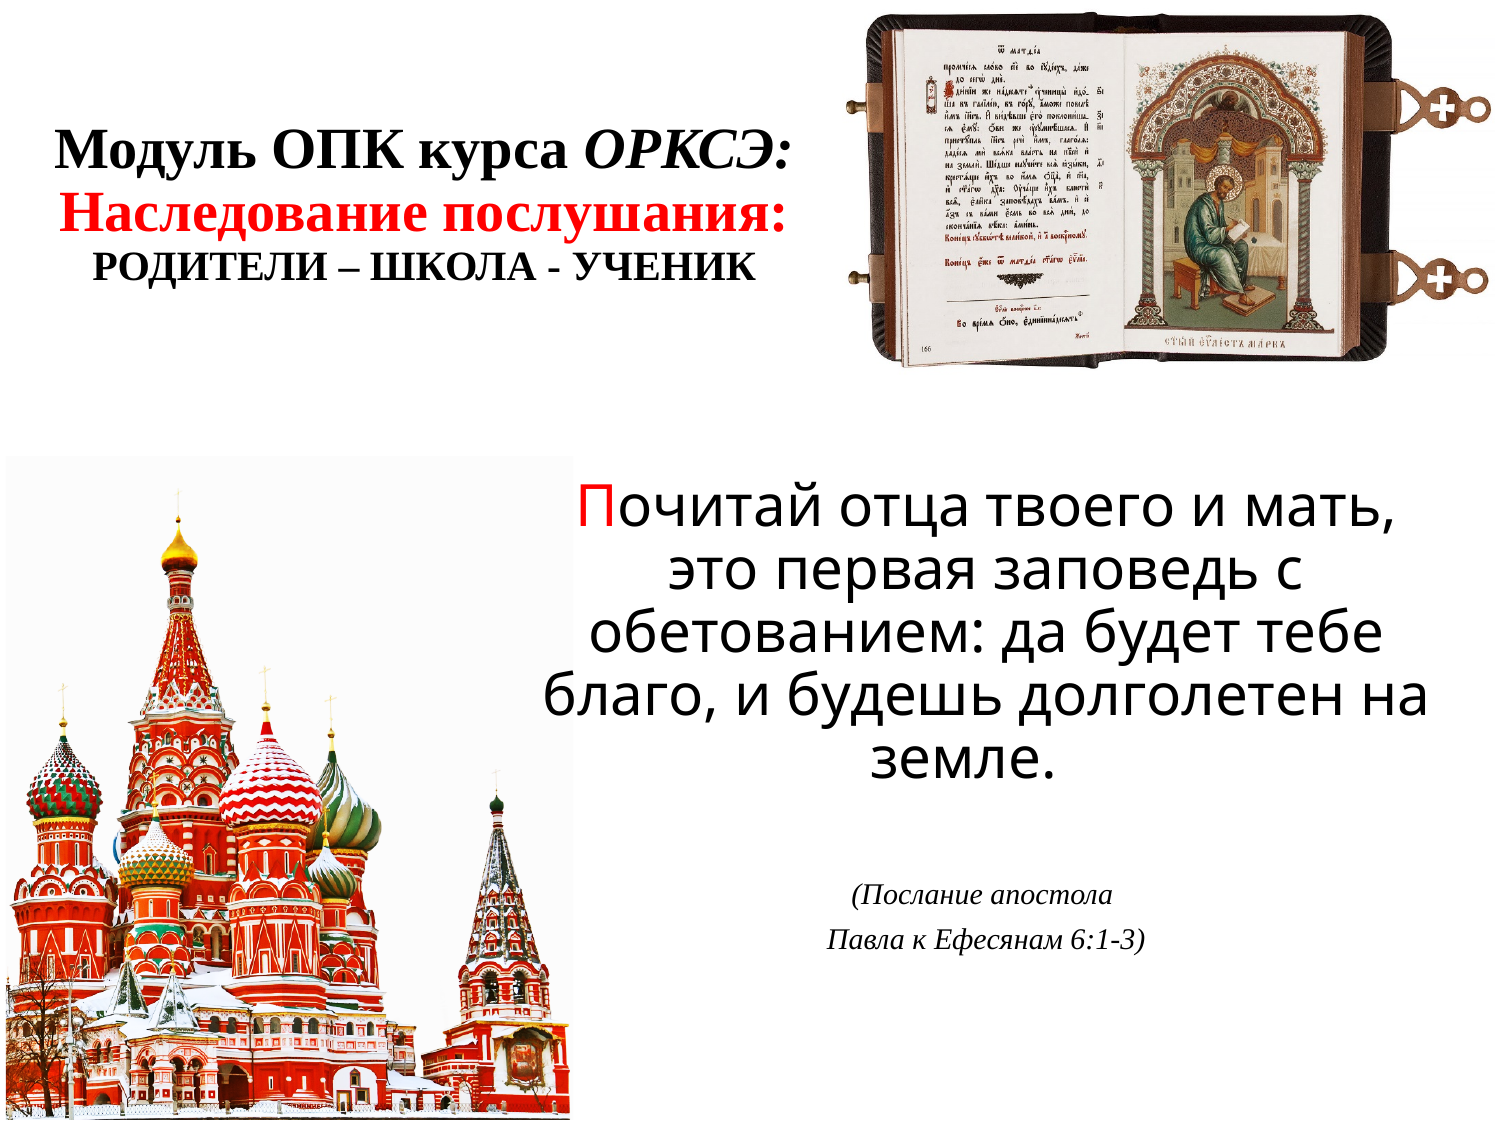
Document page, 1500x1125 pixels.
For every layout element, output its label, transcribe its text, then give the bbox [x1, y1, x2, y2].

list Почитай отца твоего и мать, это первая заповедь с обетованием: да будет тебе благо, и будешь долголетен на земле. (Послание апостола Павла к Ефесянам 6:1-3) [513, 432, 1459, 964]
picture [842, 2, 1495, 375]
title Модуль ОПК курса ОРКСЭ: Наследование послушания: РОДИТЕЛИ – ШКОЛА - УЧЕНИК [5, 0, 843, 342]
picture [5, 456, 574, 1120]
